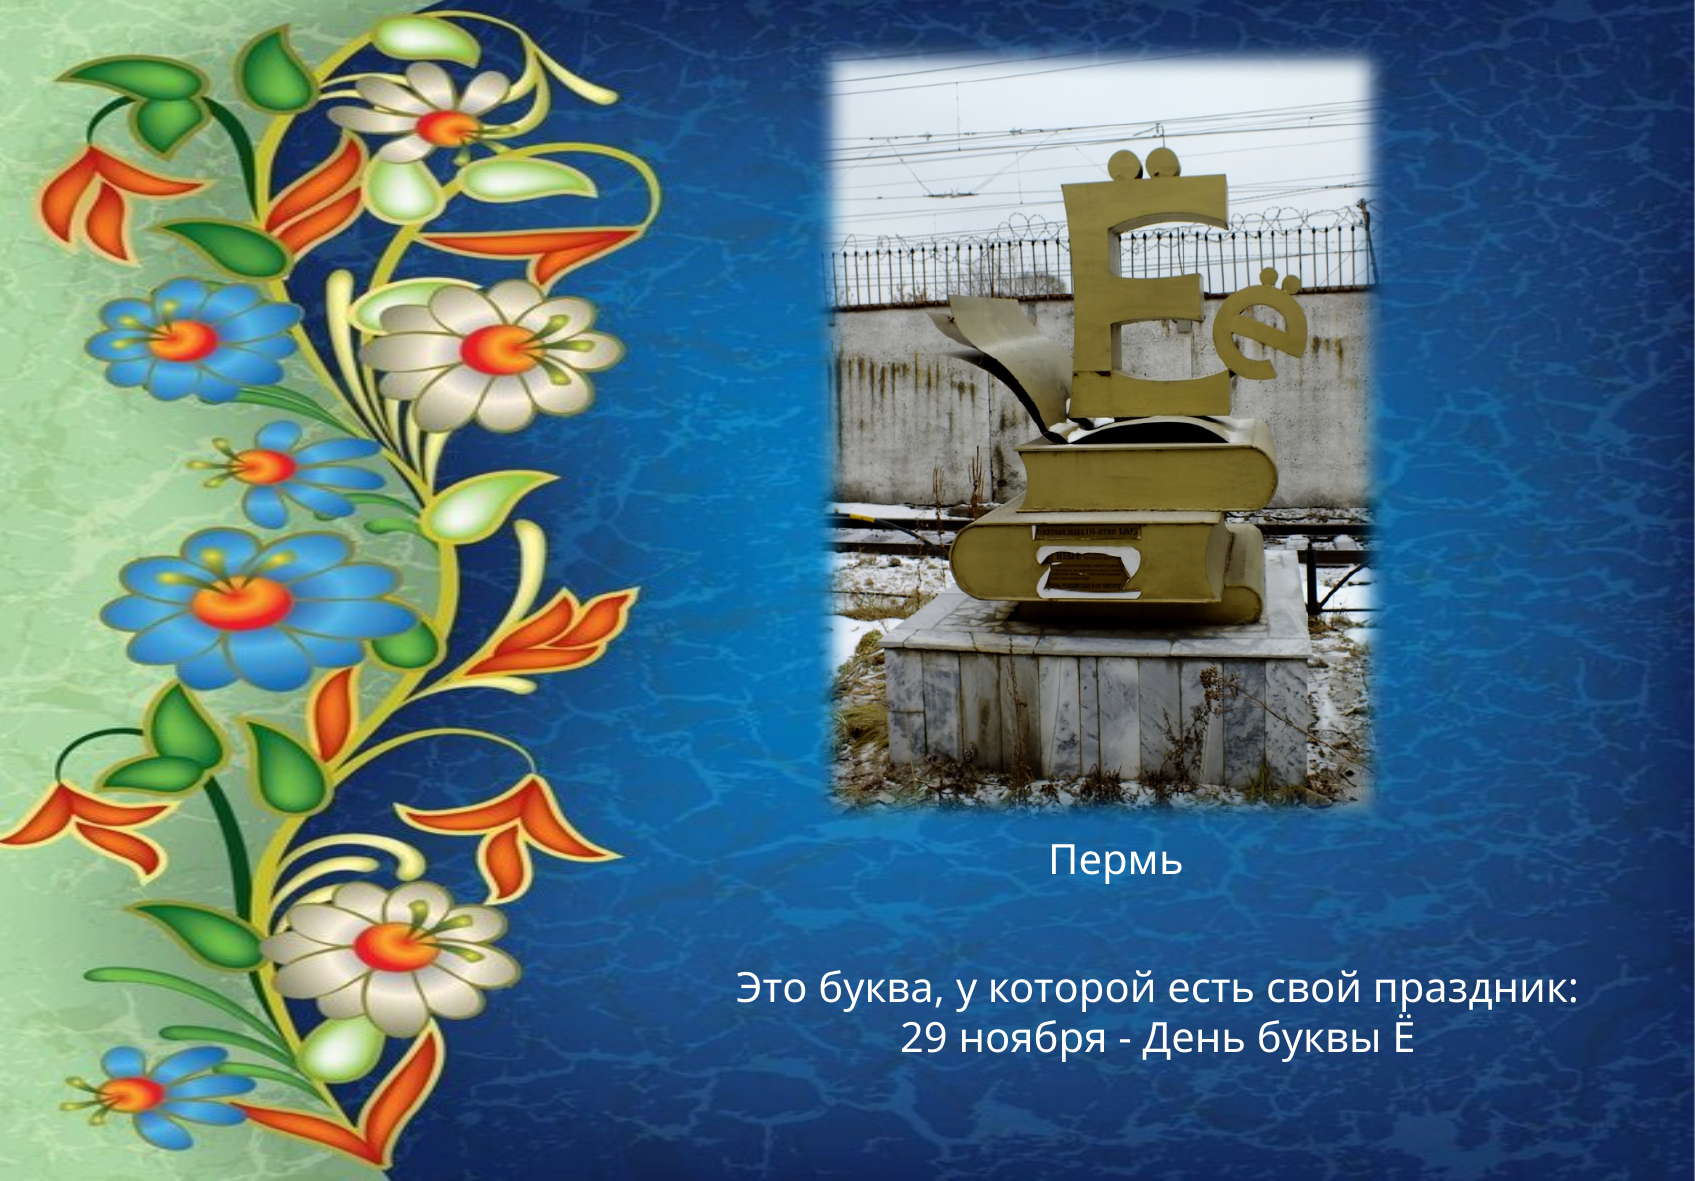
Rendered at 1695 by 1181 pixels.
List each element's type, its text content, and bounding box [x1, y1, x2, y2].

text_box Пермь [1033, 835, 1210, 890]
text_box Это буква, у которой есть свой праздник: 29 ноября - День буквы Ё [718, 953, 1598, 1069]
picture [0, 0, 1695, 1181]
